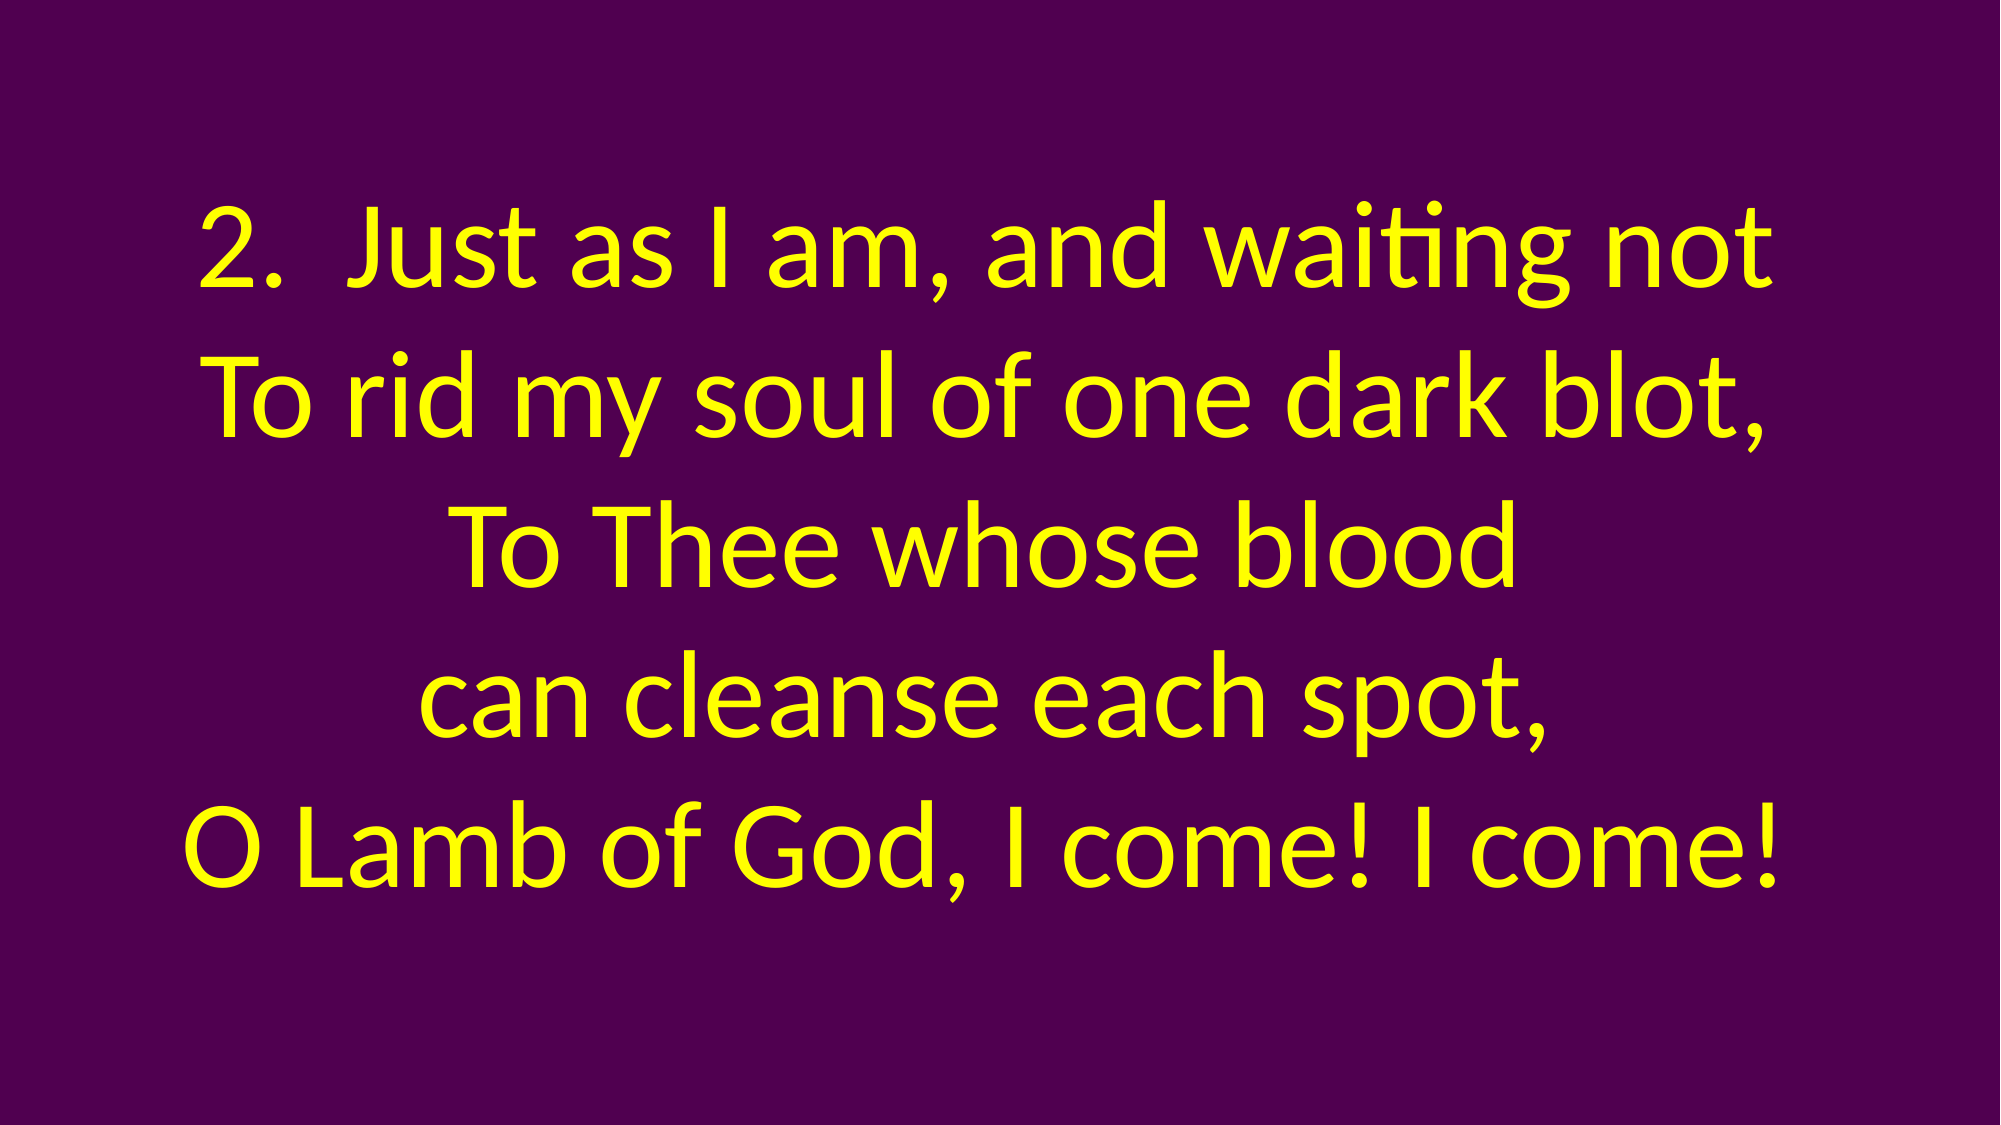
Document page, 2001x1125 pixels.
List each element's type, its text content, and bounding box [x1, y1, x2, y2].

text_box 2. Just as I am, and waiting not To rid my soul of one dark blot, To Thee whose blood can cleanse each spot, O Lamb of God, I come! I come! [0, 154, 2000, 920]
